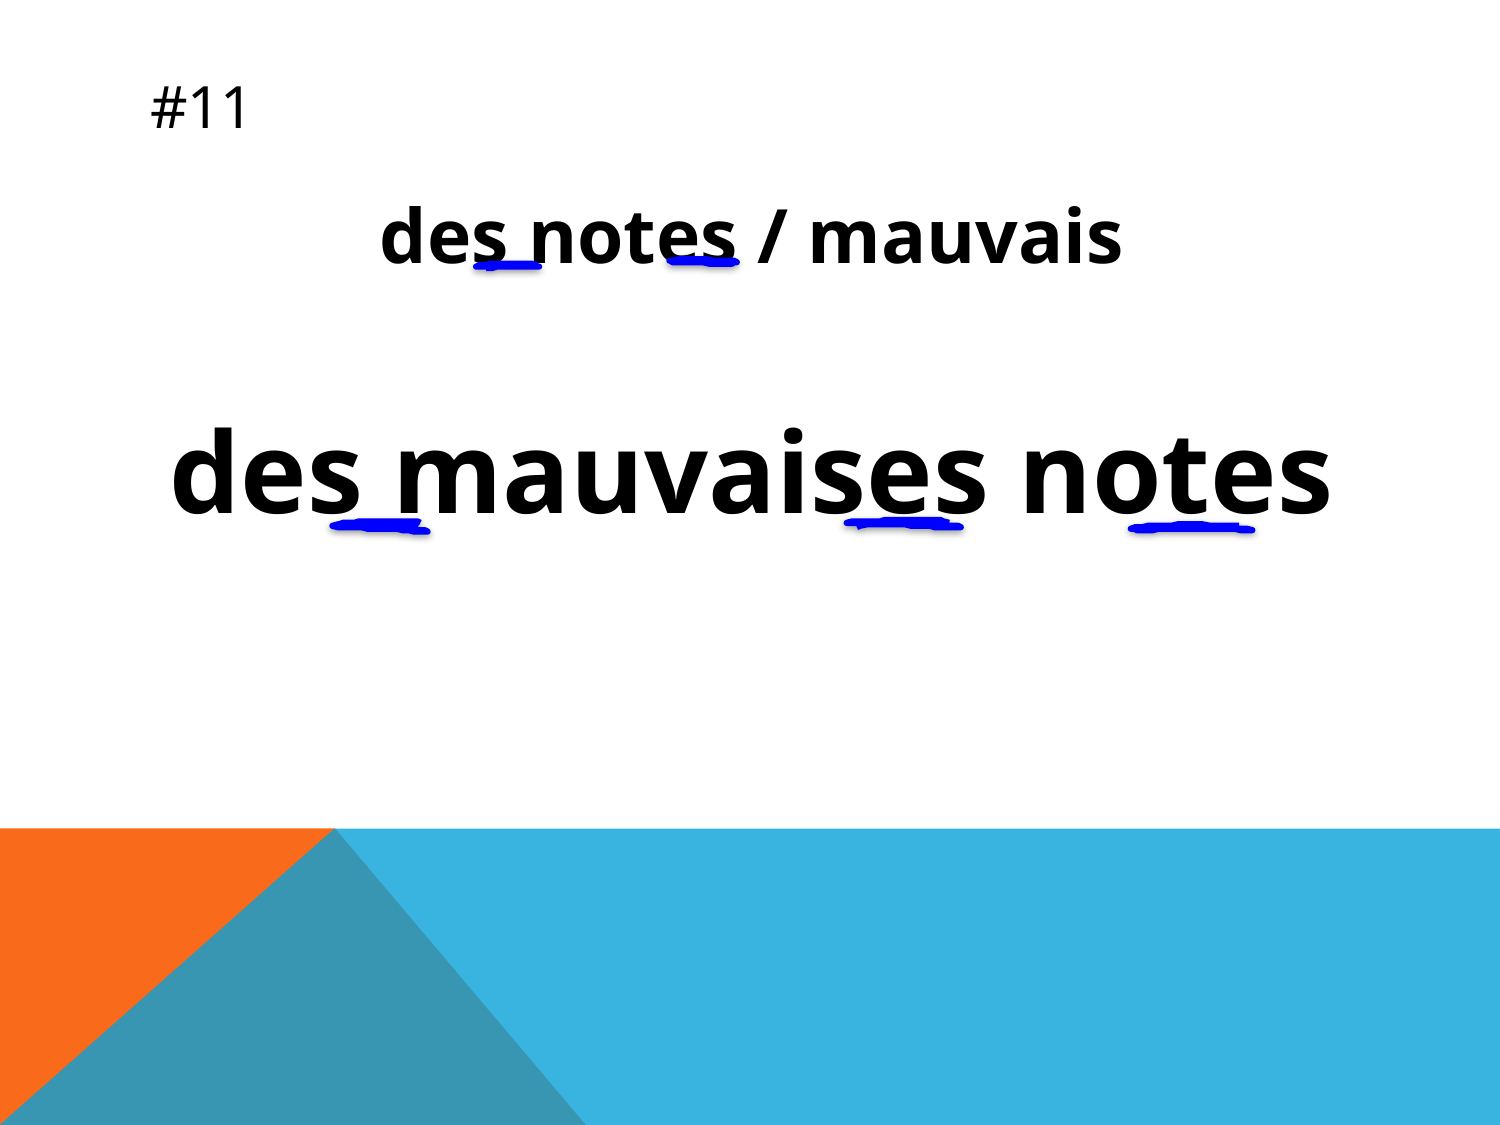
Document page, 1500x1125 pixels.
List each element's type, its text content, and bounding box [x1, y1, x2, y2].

text_box [330, 519, 430, 534]
list des notes / mauvais des mauvaises notes [135, 180, 1369, 768]
text_box [1128, 522, 1255, 533]
text_box [667, 257, 739, 266]
text_box [473, 261, 542, 271]
title #11 [135, 60, 1369, 150]
text_box [844, 517, 963, 530]
